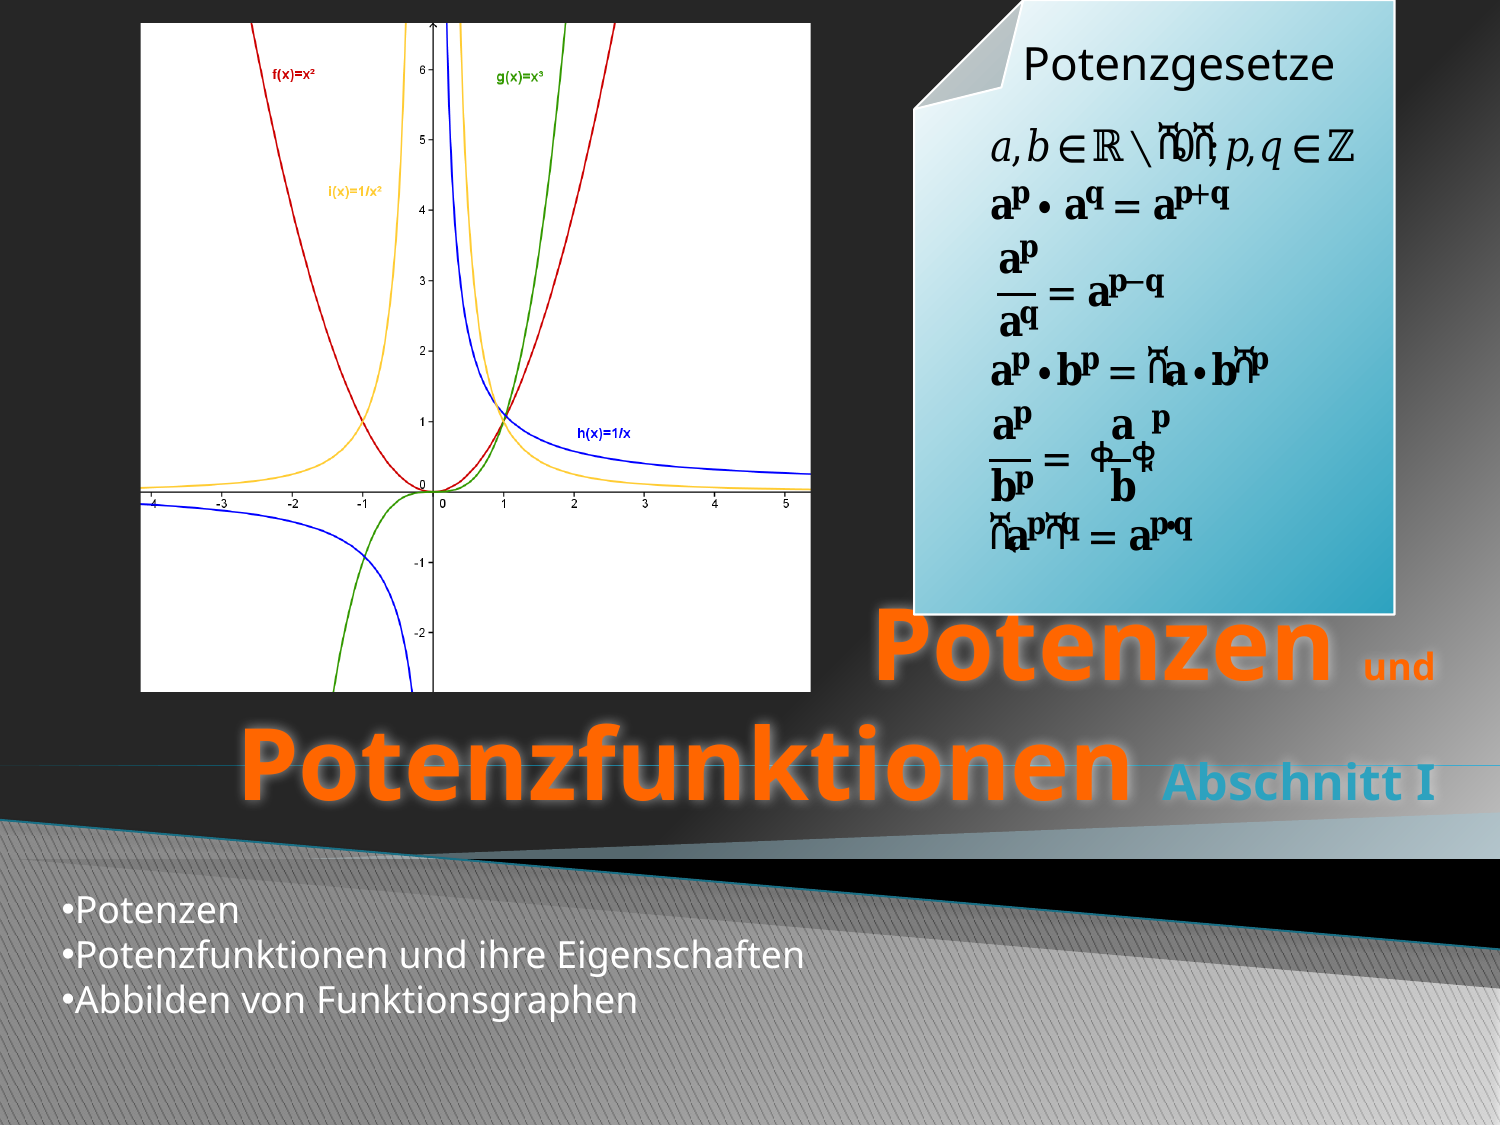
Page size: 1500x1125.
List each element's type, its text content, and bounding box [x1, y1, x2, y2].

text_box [386, 0, 1500, 669]
picture [5, 859, 649, 878]
text_box Potenzen Potenzfunktionen und ihre Eigenschaften Abbilden von Funktionsgraphen [46, 878, 1043, 1029]
picture [1043, 912, 1500, 989]
picture [140, 23, 811, 692]
text_box Potenzen und Potenzfunktionen Abschnitt I [175, 682, 1451, 828]
